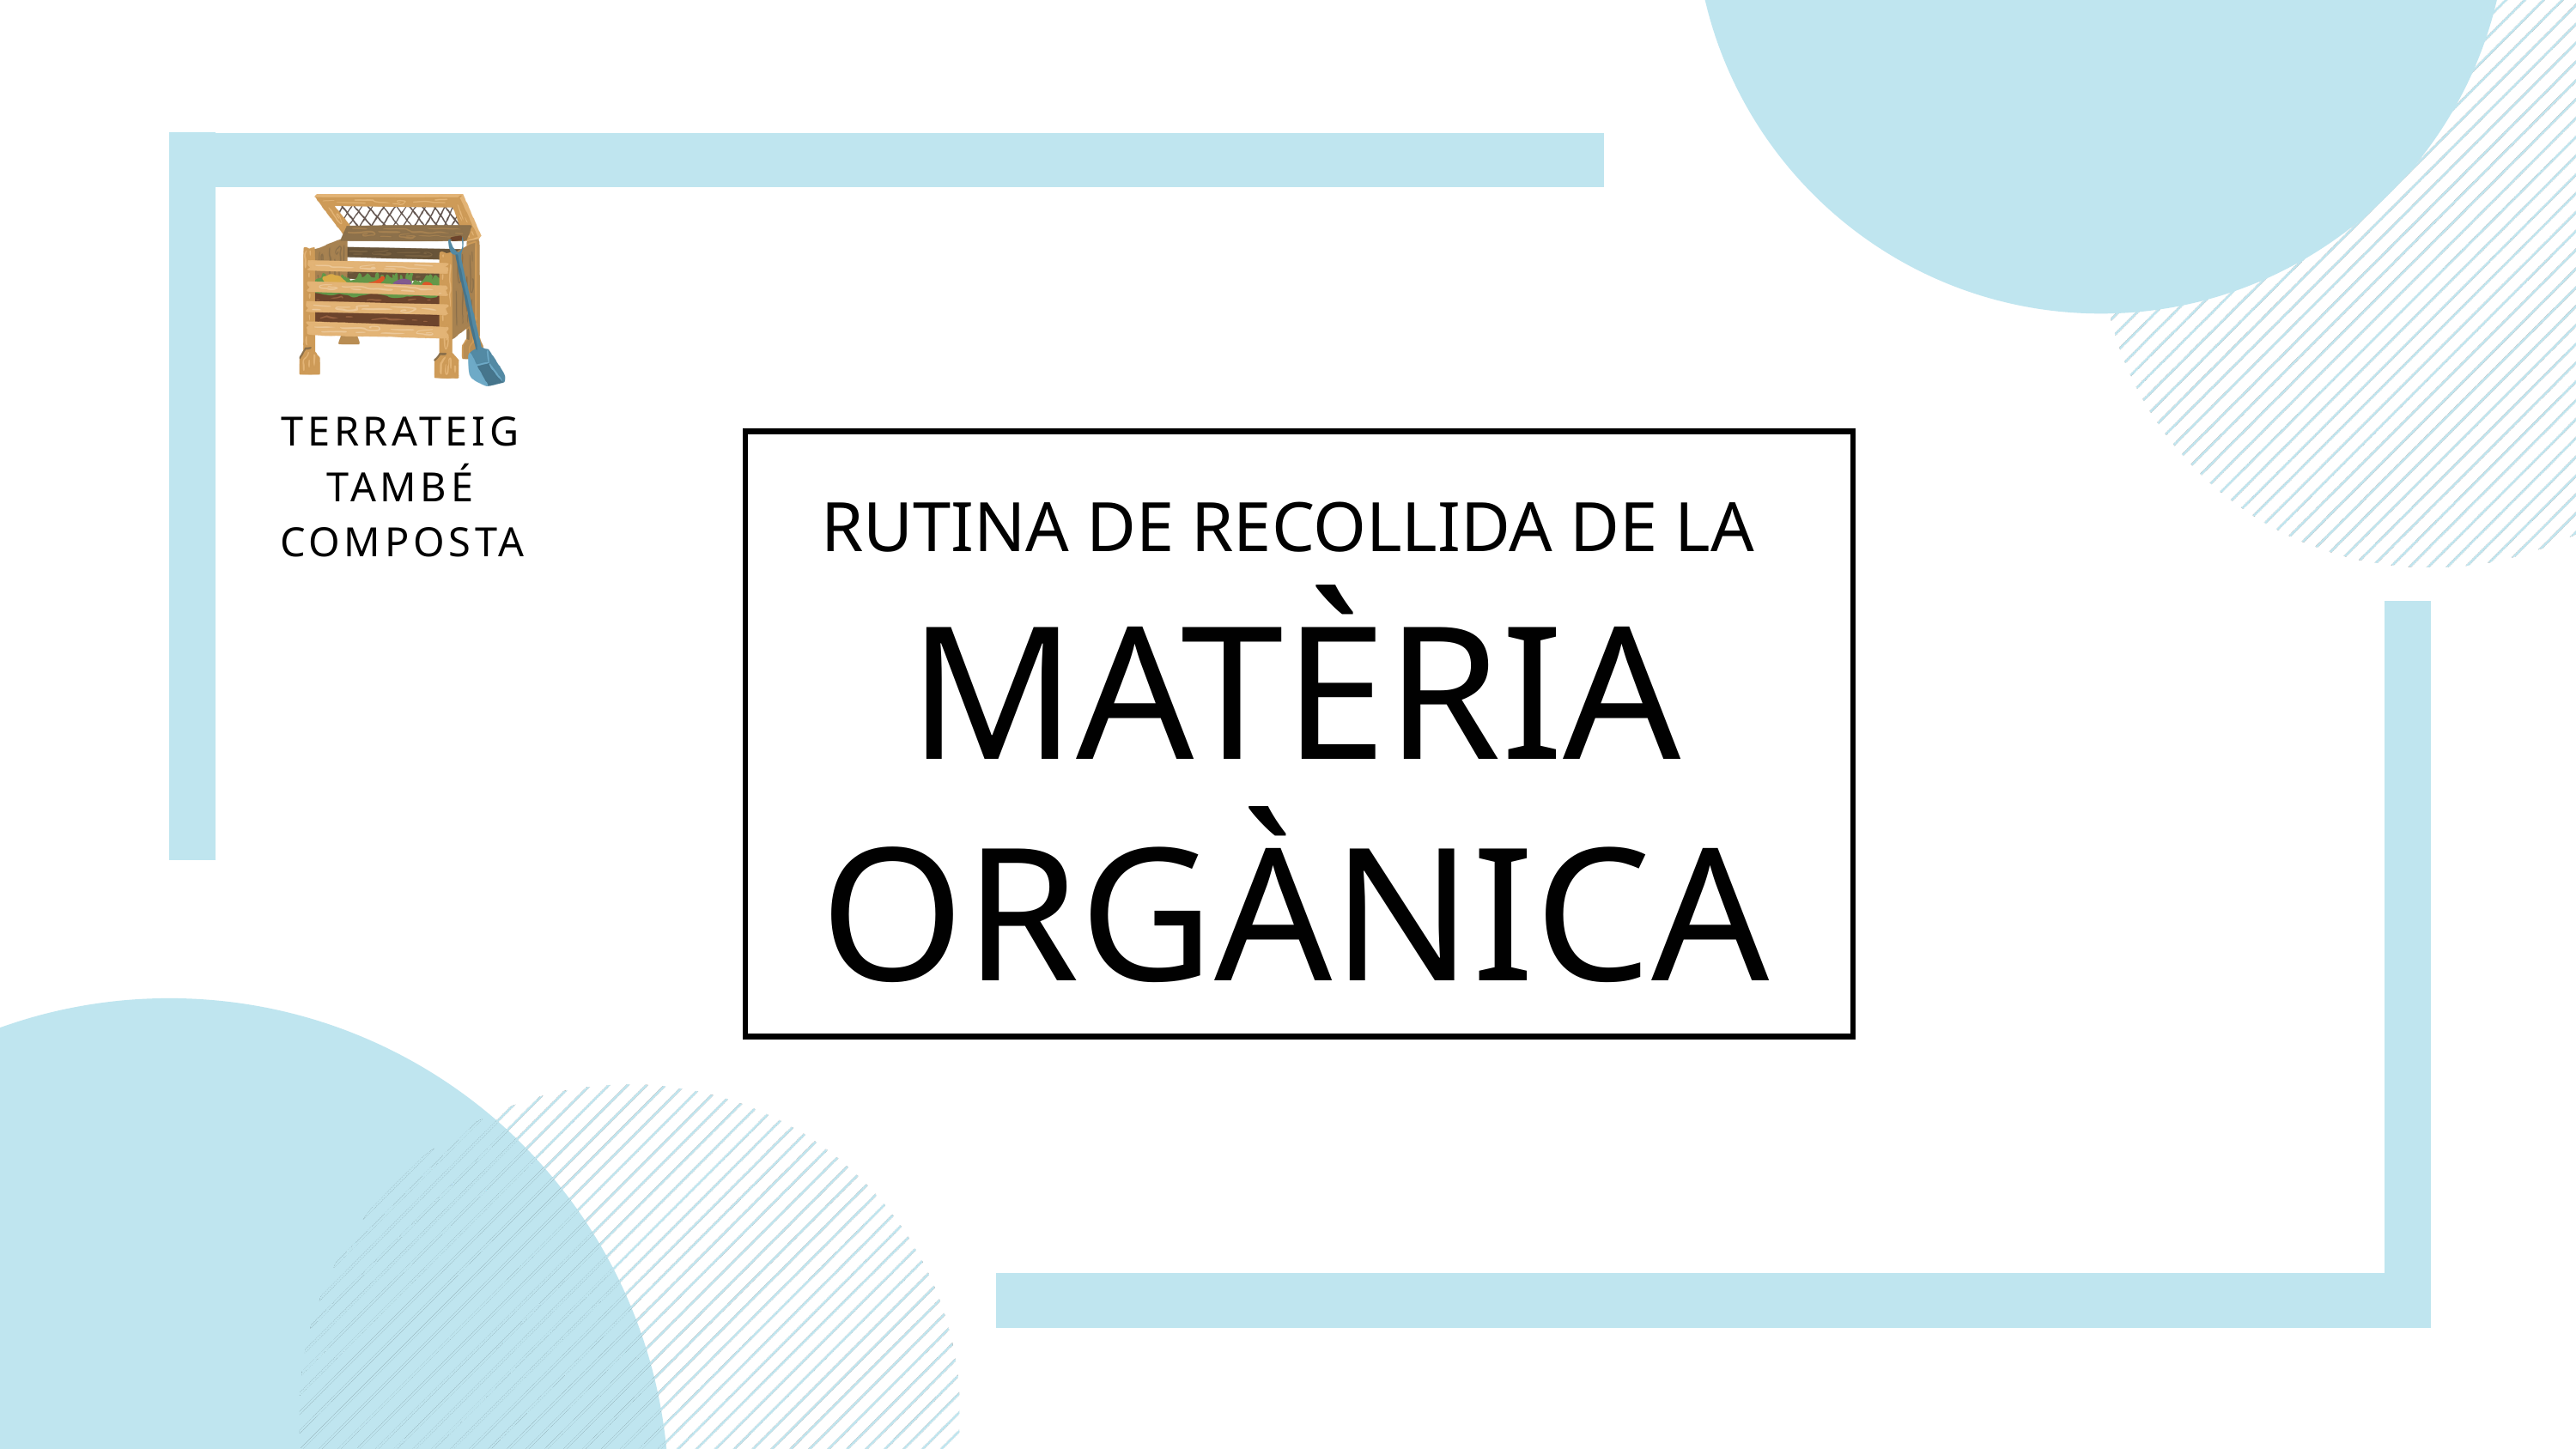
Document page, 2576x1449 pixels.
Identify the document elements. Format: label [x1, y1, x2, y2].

text_box [1694, 0, 2508, 314]
text_box [673, 1084, 960, 1449]
text_box [744, 431, 1854, 1037]
text_box [0, 997, 670, 1449]
text_box [2100, 0, 2576, 567]
text_box [777, 484, 1810, 1018]
text_box [995, 600, 2432, 1329]
text_box [168, 132, 1605, 860]
